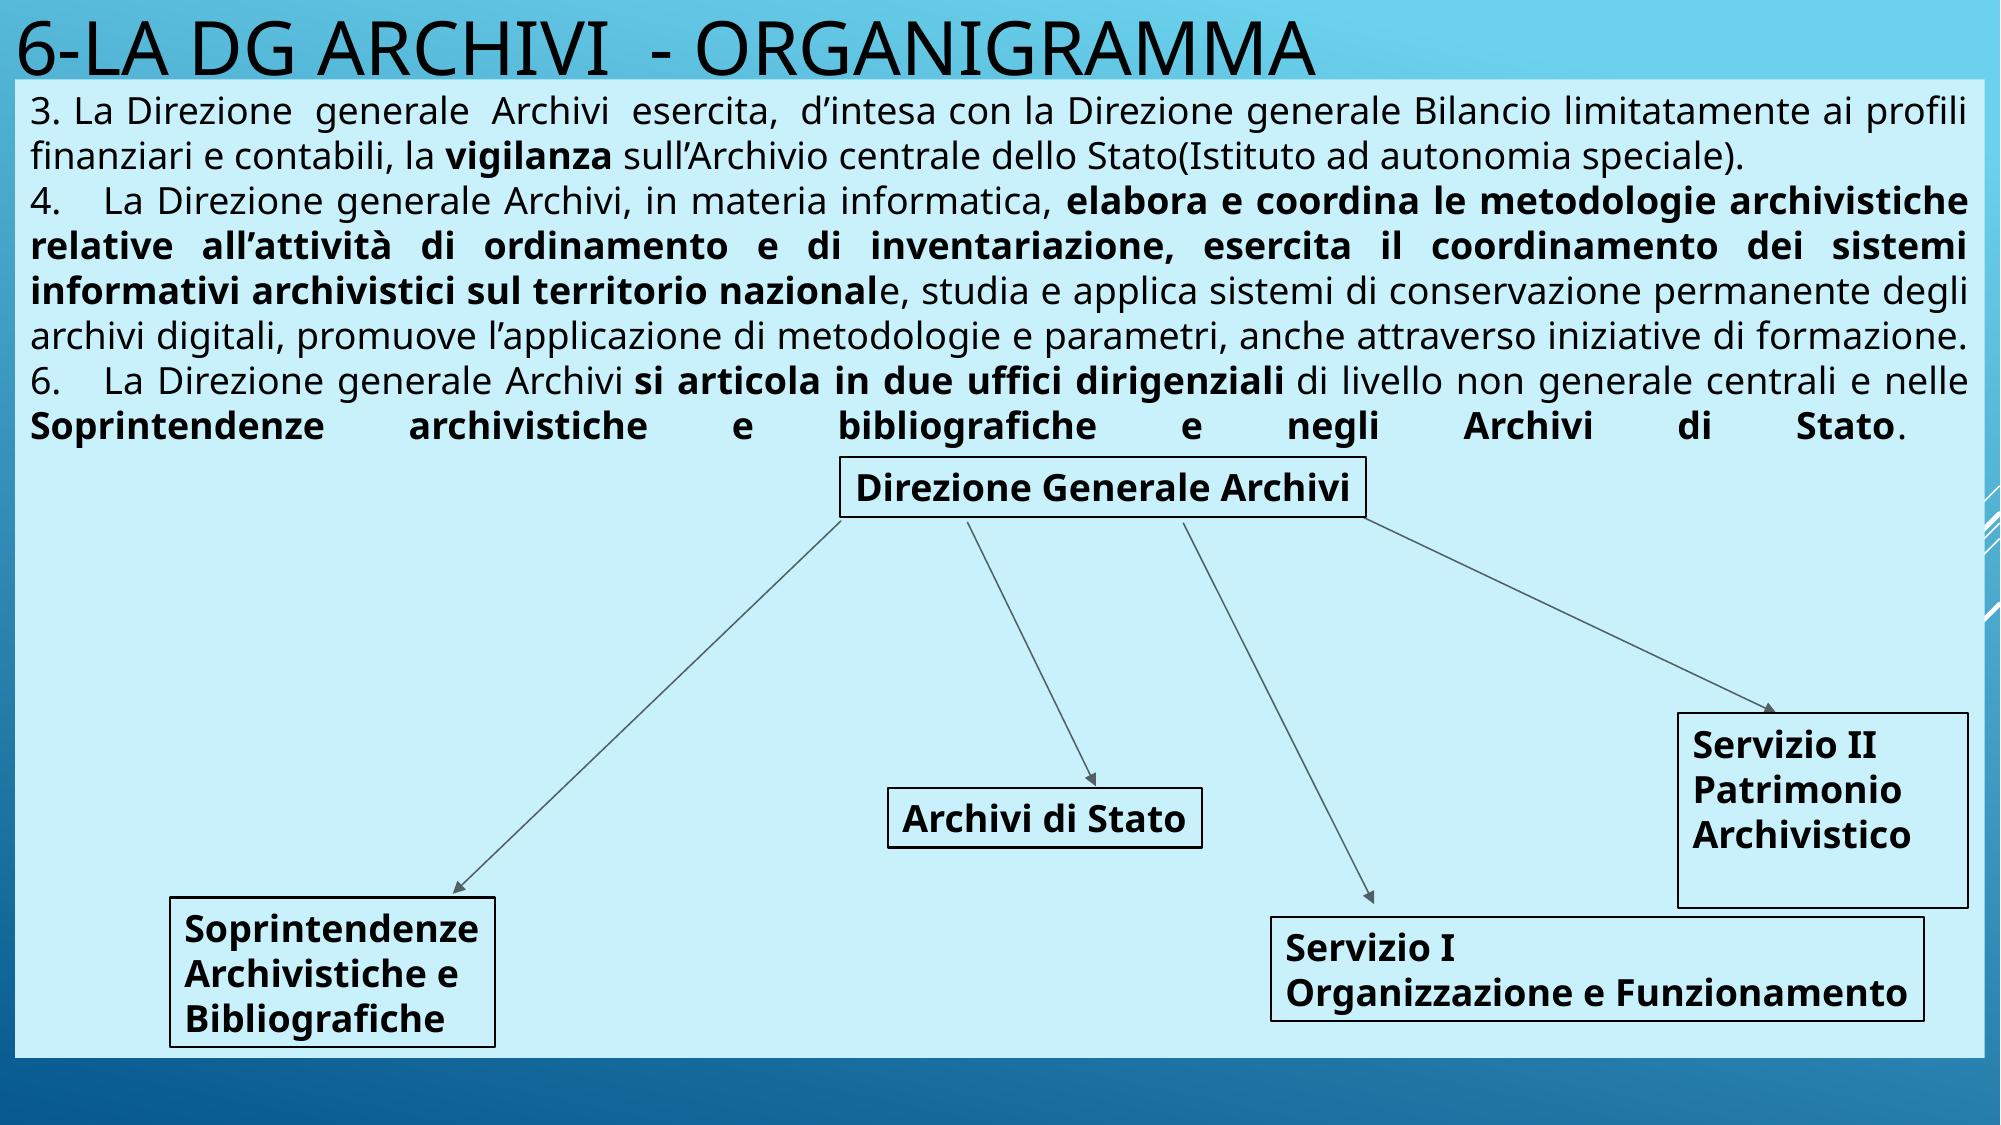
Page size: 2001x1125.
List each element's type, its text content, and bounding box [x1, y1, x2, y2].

title 6-LA Dg archivi - organigramma [0, 0, 2000, 110]
text_box Soprintendenze Archivistiche e Bibliografiche [169, 897, 495, 1048]
text_box Direzione Generale Archivi [840, 457, 1367, 517]
text_box 3. La Direzione generale Archivi esercita, d’intesa con la Direzione generale Bilancio limitatamente ai profili finanziari e contabili, la vigilanza sull’Archivio centrale dello Stato(Istituto ad autonomia speciale). 4. La Direzione generale Archivi, in materia informatica, elabora e coordina le metodologie archivistiche relative all’attività di ordinamento e di inventariazione, esercita il coordinamento dei sistemi informativi archivistici sul territorio nazionale, studia e applica sistemi di conservazione permanente degli archivi digitali, promuove l’applicazione di metodologie e parametri, anche attraverso iniziative di formazione. 6. La Direzione generale Archivi si articola in due uffici dirigenziali di livello non generale centrali e nelle Soprintendenze archivistiche e bibliografiche e negli Archivi di Stato. [15, 79, 1985, 1058]
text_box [967, 522, 1096, 787]
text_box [1183, 522, 1375, 905]
text_box Archivi di Stato [887, 787, 1183, 848]
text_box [1362, 516, 1777, 714]
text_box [452, 520, 842, 894]
text_box Servizio I Organizzazione e Funzionamento [1270, 916, 1925, 1022]
text_box Servizio II Patrimonio Archivistico [1677, 713, 1968, 909]
